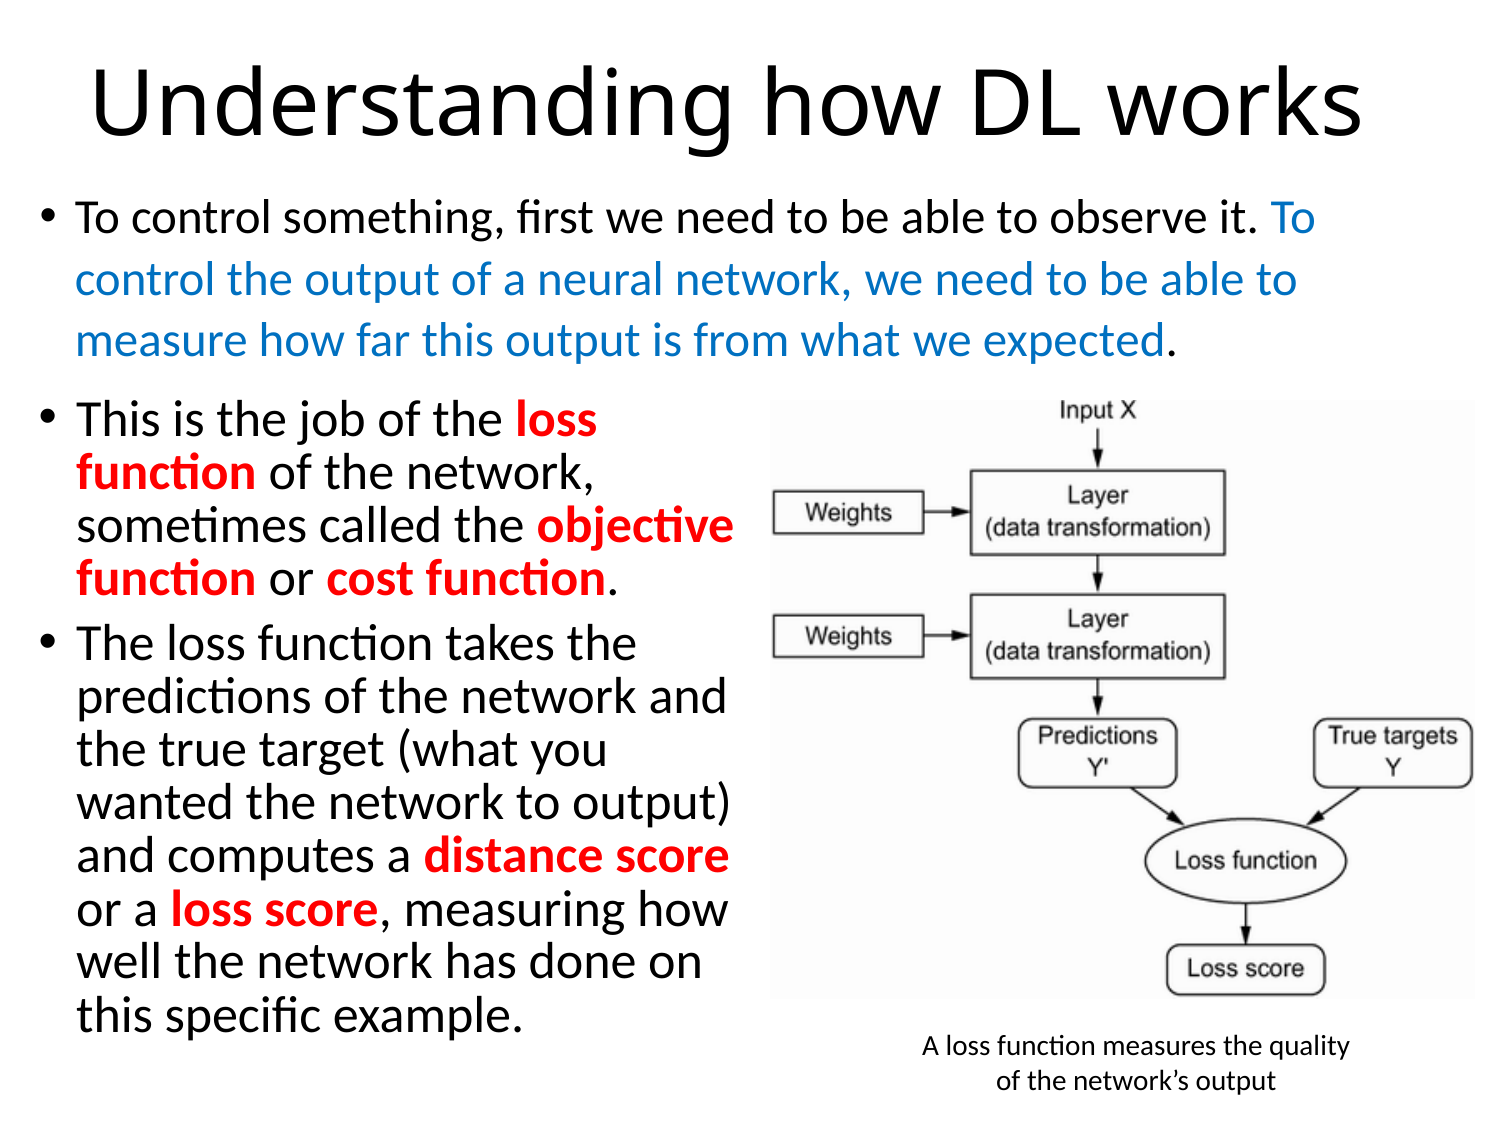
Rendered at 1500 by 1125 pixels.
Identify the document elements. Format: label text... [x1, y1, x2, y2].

text_box To control something, first we need to be able to observe it. To control the output of a neural network, we need to be able to measure how far this output is from what we expected. [24, 174, 1463, 378]
title Understanding how DL works [73, 45, 1486, 167]
picture [770, 400, 1475, 999]
text_box This is the job of the loss function of the network, sometimes called the objective function or cost function. The loss function takes the predictions of the network and the true target (what you wanted the network to output) and computes a distance score or a loss score, measuring how well the network has done on this specific example. [23, 386, 792, 1061]
text_box A loss function measures the quality of the network’s output [897, 1018, 1375, 1104]
